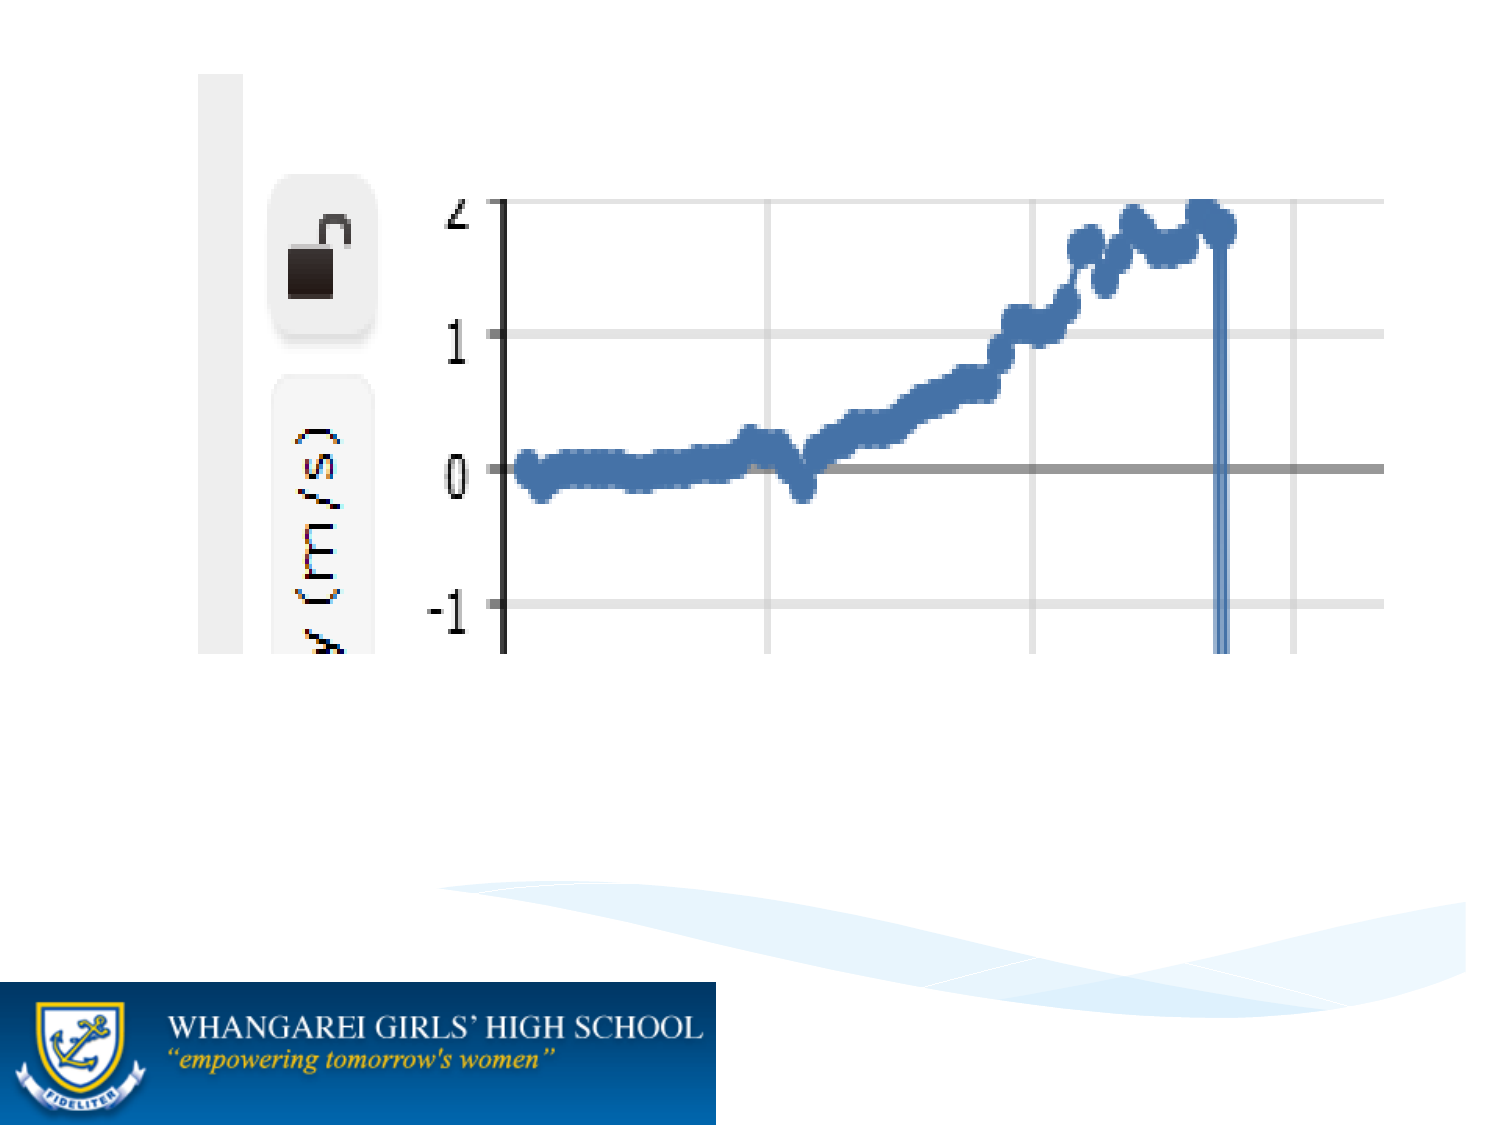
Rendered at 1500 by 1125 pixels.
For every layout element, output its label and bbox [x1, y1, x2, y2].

picture [0, 982, 716, 1125]
picture [198, 74, 1385, 654]
